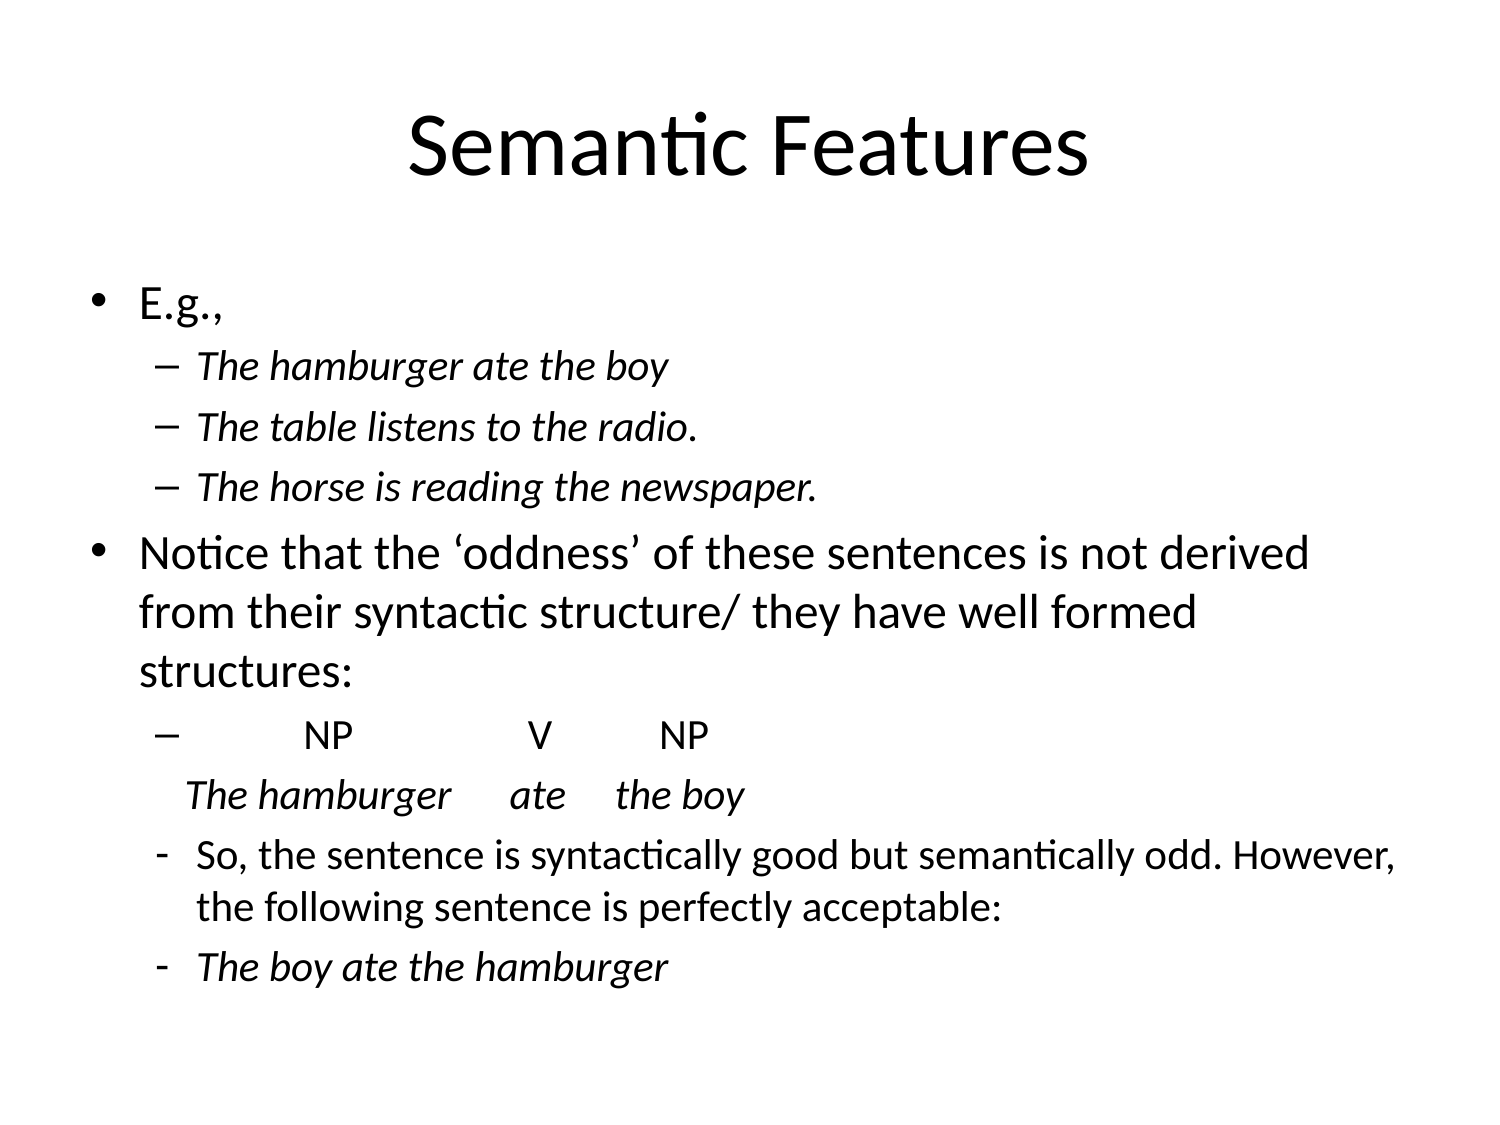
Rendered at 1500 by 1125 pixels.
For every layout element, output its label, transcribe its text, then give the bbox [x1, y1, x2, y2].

title Semantic Features [75, 45, 1425, 233]
list E.g., The hamburger ate the boy The table listens to the radio. The horse is reading the newspaper. Notice that the ‘oddness’ of these sentences is not derived from their syntactic structure/ they have well formed structures: NP V NP The hamburger ate the boy So, the sentence is syntactically good but semantically odd. However, the following sentence is perfectly acceptable: The boy ate the hamburger [75, 262, 1425, 1005]
